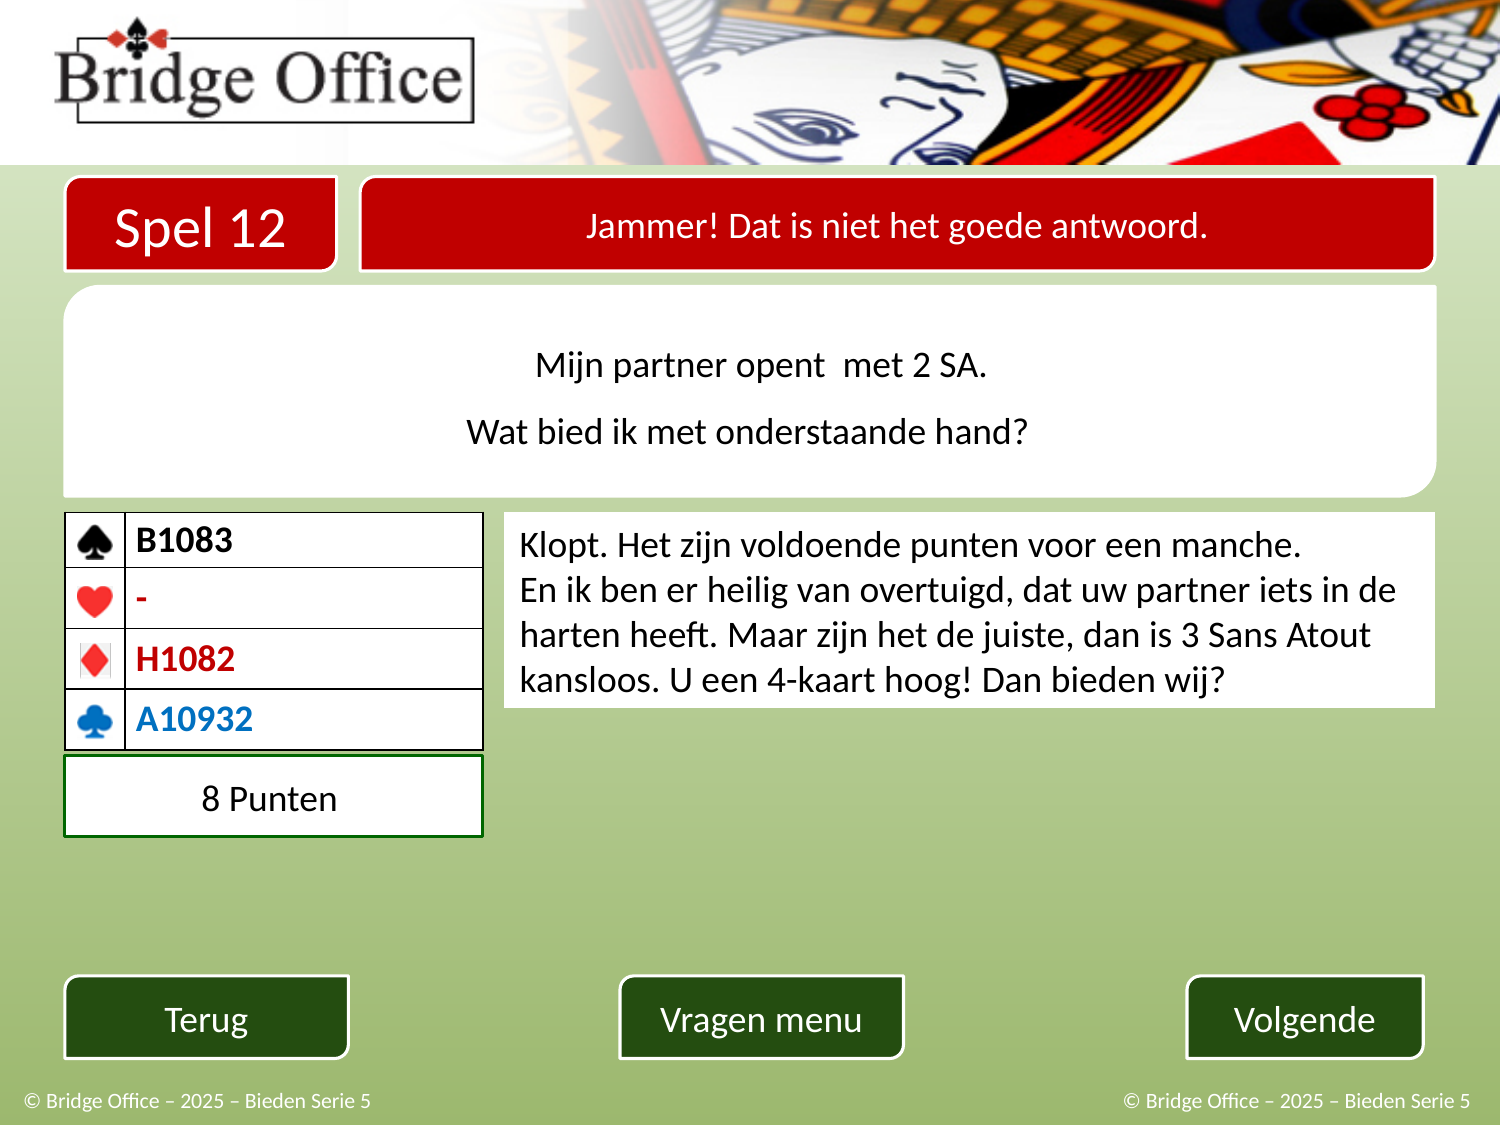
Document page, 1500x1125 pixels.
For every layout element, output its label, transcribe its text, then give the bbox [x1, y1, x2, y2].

text_box Wat bied ik met onderstaande hand? [451, 399, 1072, 460]
picture [77, 585, 114, 618]
picture [77, 524, 114, 561]
text_box Jammer! Dat is niet het goede antwoord. [358, 179, 1437, 273]
table_header B1083 [126, 513, 482, 567]
picture [77, 703, 114, 740]
table_cell [66, 568, 124, 628]
picture [77, 643, 114, 679]
picture [0, 0, 1500, 166]
text_box Terug [63, 974, 350, 1061]
table_cell [66, 629, 124, 688]
table_cell [66, 690, 124, 749]
table_cell A10932 [126, 690, 482, 749]
text_box Klopt. Het zijn voldoende punten voor een manche. En ik ben er heilig van overtuigd, dat uw partner iets in de harten heeft. Maar zijn het de juiste, dan is 3 Sans Atout kansloos. U een 4-kaart hoog! Dan bieden wij? [504, 512, 1435, 708]
text_box Spel 12 [63, 179, 339, 273]
text_box Volgende [1185, 974, 1425, 1061]
table_cell - [126, 568, 482, 628]
text_box [63, 284, 1437, 498]
text_box Vragen menu [618, 974, 906, 1061]
text_box Mijn partner opent met 2 SA. [508, 332, 1015, 393]
table_header [66, 513, 124, 567]
text_box © Bridge Office – 2025 – Bieden Serie 5 [8, 1079, 393, 1121]
text_box © Bridge Office – 2025 – Bieden Serie 5 [1107, 1079, 1500, 1121]
table_cell H1082 [126, 629, 482, 688]
text_box 8 Punten [63, 754, 484, 838]
